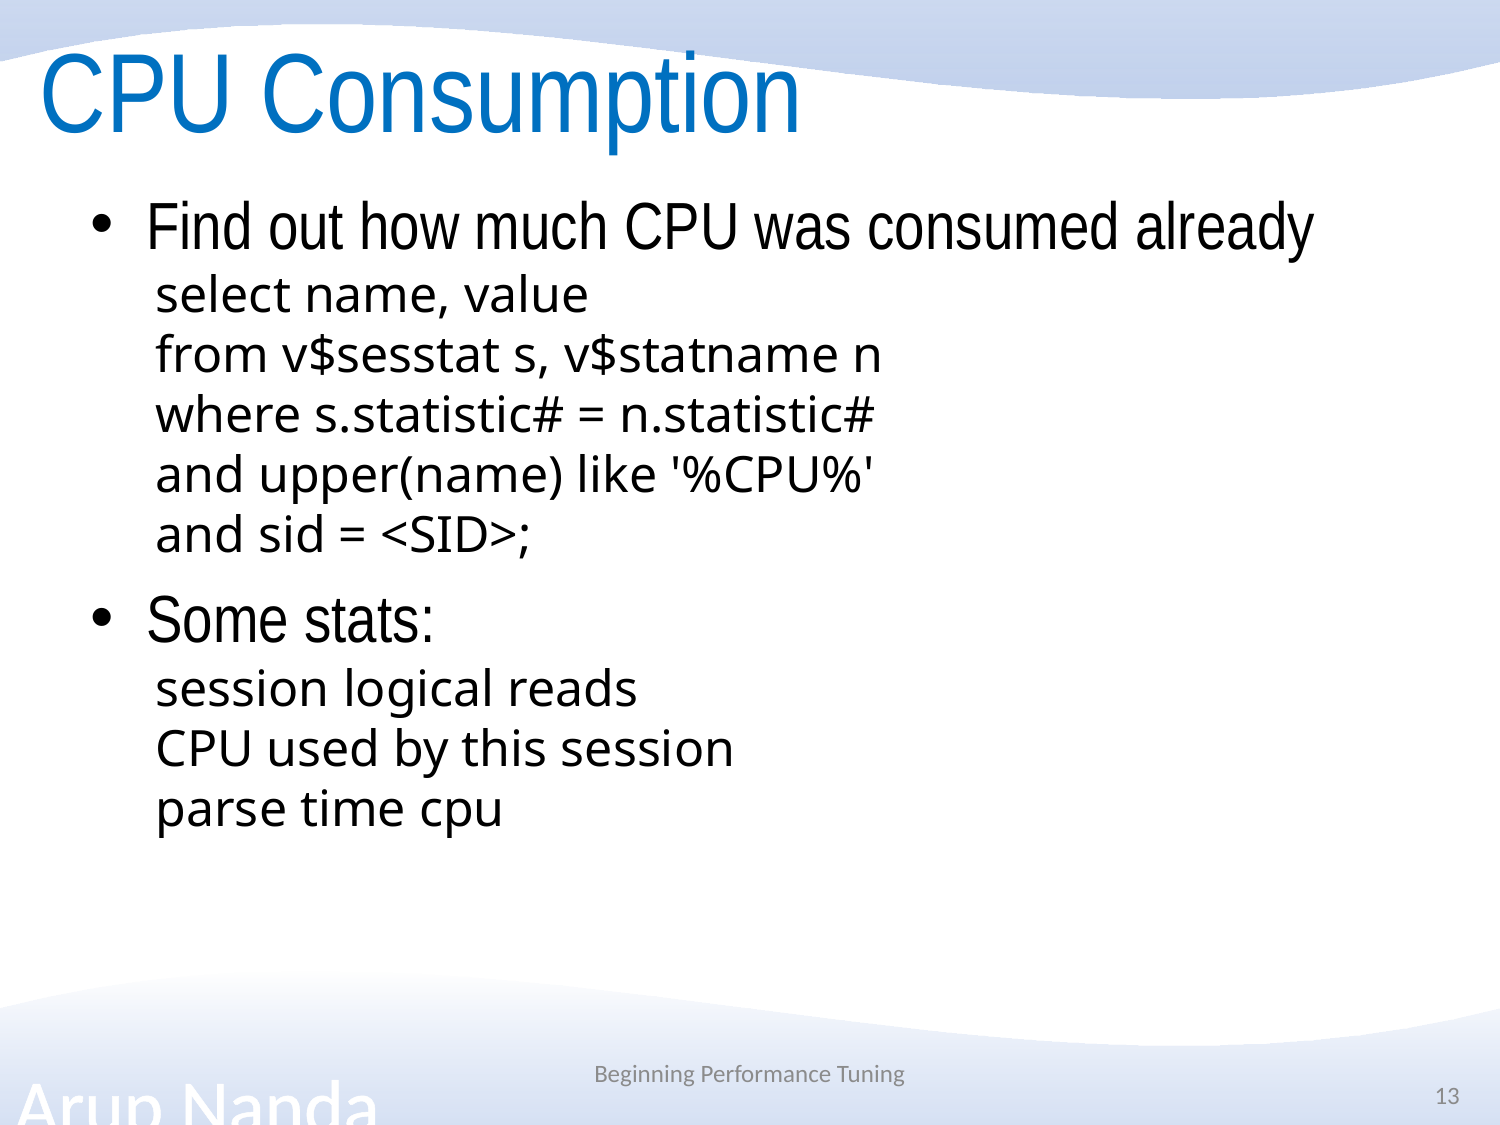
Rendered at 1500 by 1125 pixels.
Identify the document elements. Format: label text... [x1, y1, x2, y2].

title CPU Consumption [24, 24, 1475, 150]
list Find out how much CPU was consumed already select name, value from v$sesstat s, v$statname n where s.statistic# = n.statistic# and upper(name) like '%CPU%' and sid = <SID>; Some stats: session logical reads CPU used by this session parse time cpu [75, 174, 1425, 1005]
footer Beginning Performance Tuning [512, 1042, 988, 1103]
slide_number 13 [1125, 1065, 1475, 1125]
